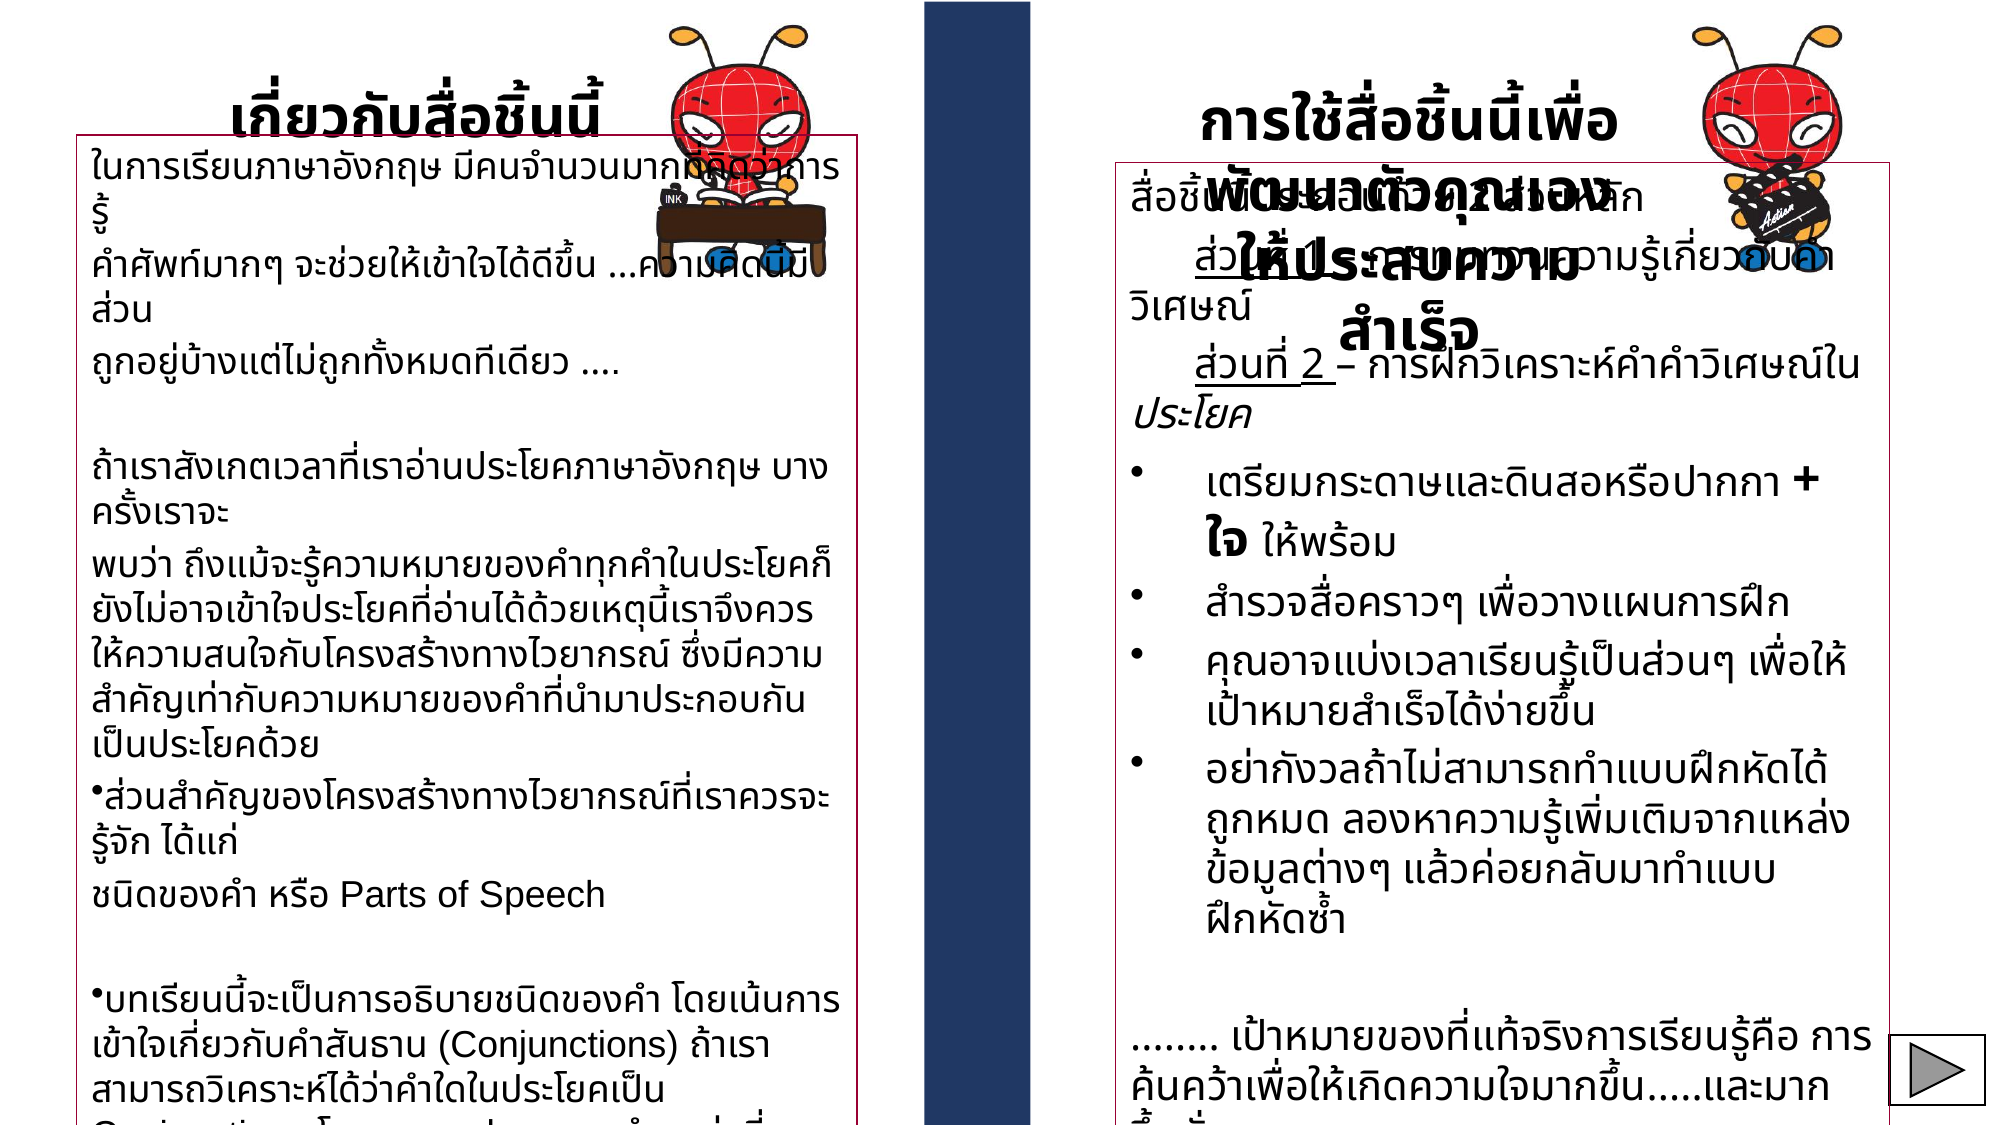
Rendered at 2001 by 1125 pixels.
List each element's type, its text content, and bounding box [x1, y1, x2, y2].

picture [654, 23, 832, 282]
text_box สื่อชิ้นนี้ประกอบด้วย 2 ส่วนหลัก ส่วนที่ 1 – การทบทวนความรู้เกี่ยวกับคำวิเศษณ์ ส่วนที่ 2 – การฝึกวิเคราะห์คำคำวิเศษณ์ในประโยค เตรียมกระดาษและดินสอหรือปากกา + ใจ ให้พร้อม สำรวจสื่อคราวๆ เพื่อวางแผนการฝึก คุณอาจแบ่งเวลาเรียนรู้เป็นส่วนๆ เพื่อให้เป้าหมายสำเร็จได้ง่ายขึ้น อย่ากังวลถ้าไม่สามารถทำแบบฝึกหัดได้ถูกหมด ลองหาความรู้เพิ่มเติมจากแหล่งข้อมูลต่างๆ แล้วค่อยกลับมาทำแบบฝึกหัดซ้ำ ........ เป้าหมายของที่แท้จริงการเรียนรู้คือ การค้นคว้าเพื่อให้เกิดความใจมากขึ้น.....และมากขึ้นนั่นเอง [1115, 162, 1890, 1125]
text_box การใช้สื่อชิ้นนี้เพื่อพัฒนาตัวคุณเองให้ประสบความสำเร็จ [1165, 73, 1654, 162]
text_box ในการเรียนภาษาอังกฤษ มีคนจำนวนมากที่คิดว่าการรู้ คำศัพท์มากๆ จะช่วยให้เข้าใจได้ดีขึ้น …ความคิดนี้มีส่วน ถูกอยู่บ้างแต่ไม่ถูกทั้งหมดทีเดียว …. ถ้าเราสังเกตเวลาที่เราอ่านประโยคภาษาอังกฤษ บางครั้งเราจะ พบว่า ถึงแม้จะรู้ความหมายของคำทุกคำในประโยคก็ยังไม่อาจเข้าใจประโยคที่อ่านได้ด้วยเหตุนี้เราจึงควรให้ความสนใจกับโครงสร้างทางไวยากรณ์ ซึ่งมีความสำคัญเท่ากับความหมายของคำที่นำมาประกอบกันเป็นประโยคด้วย ส่วนสำคัญของโครงสร้างทางไวยากรณ์ที่เราควรจะรู้จัก ได้แก่ ชนิดของคำ หรือ Parts of Speech บทเรียนนี้จะเป็นการอธิบายชนิดของคำ โดยเน้นการเข้าใจเกี่ยวกับคำสันธาน (Conjunctions) ถ้าเราสามารถวิเคราะห์ได้ว่าคำใดในประโยคเป็น Conjunctions โดยดูจากรูปแบบและตำแหน่งที่ปรากฏในประโยคได้ ก็จะทำให้เราเข้าใจประโยคดีขึ้นได้อย่างแน่นอน [76, 134, 857, 1125]
text_box เกี่ยวกับสื่อชิ้นนี้ [58, 70, 654, 158]
text_box [1890, 1034, 1986, 1106]
picture [1690, 23, 1845, 275]
text_box [923, 1, 1031, 1125]
